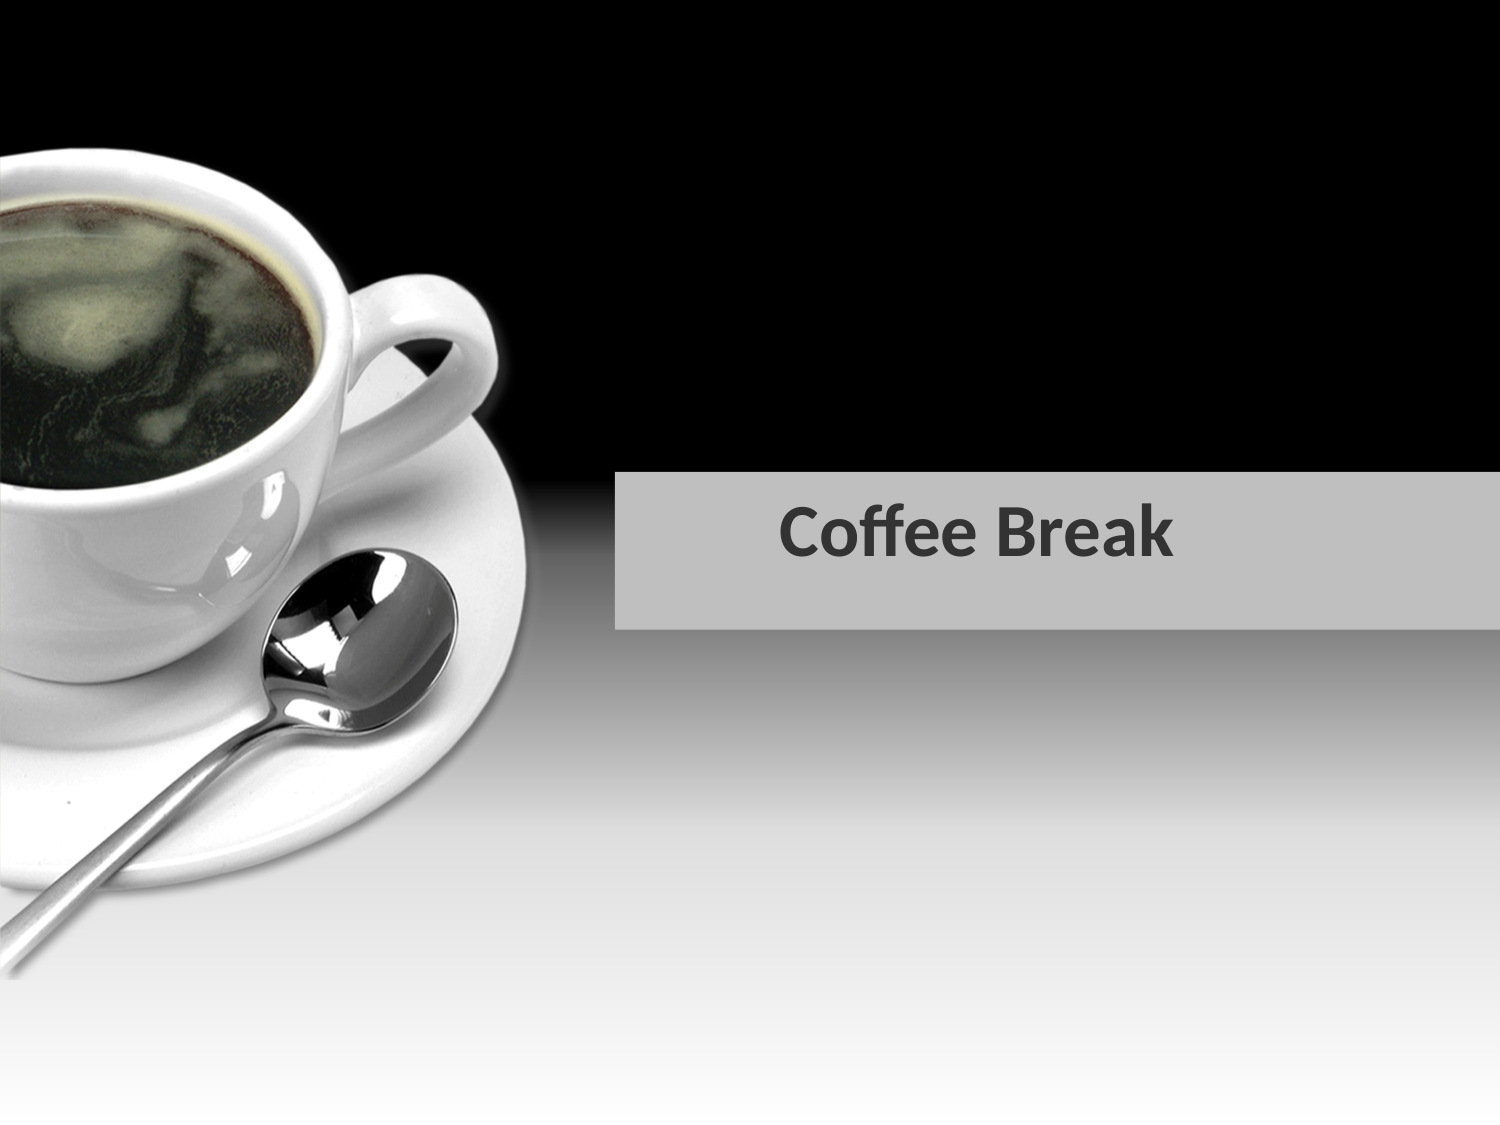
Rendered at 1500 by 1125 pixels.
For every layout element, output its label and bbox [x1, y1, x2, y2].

text_box [0, 0, 1500, 1125]
picture [0, 145, 545, 980]
